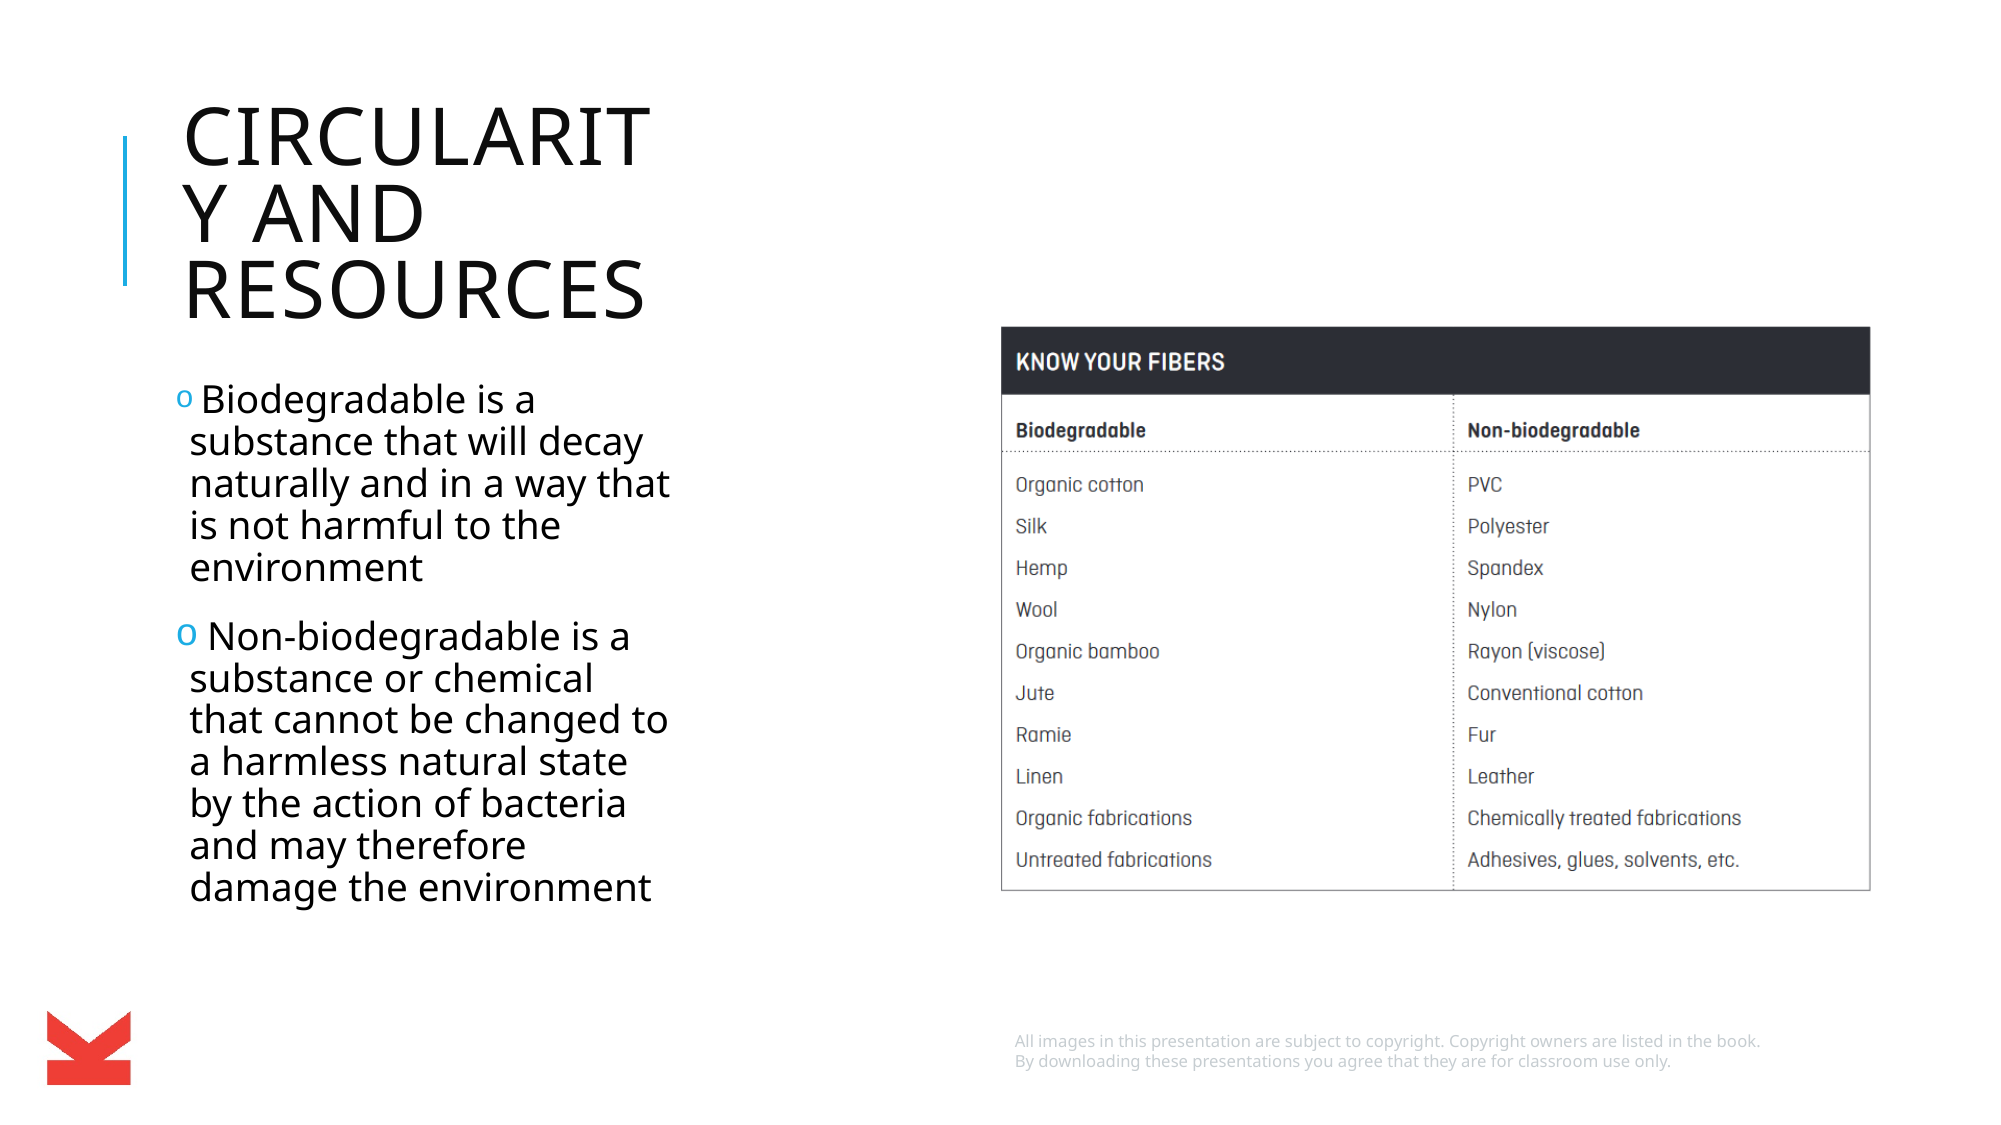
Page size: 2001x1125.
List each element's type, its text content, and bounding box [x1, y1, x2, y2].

text_box All images in this presentation are subject to copyright. Copyright owners are listed in the book. By downloading these presentations you agree that they are for classroom use only. [999, 1023, 2000, 1078]
title Circularity and resources [168, 96, 682, 308]
picture [999, 325, 1872, 895]
picture [26, 989, 151, 1114]
list Biodegradable is a substance that will decay naturally and in a way that is not harmful to the environment Non-biodegradable is a substance or chemical that cannot be changed to a harmless natural state by the action of bacteria and may therefore damage the environment [168, 308, 682, 954]
